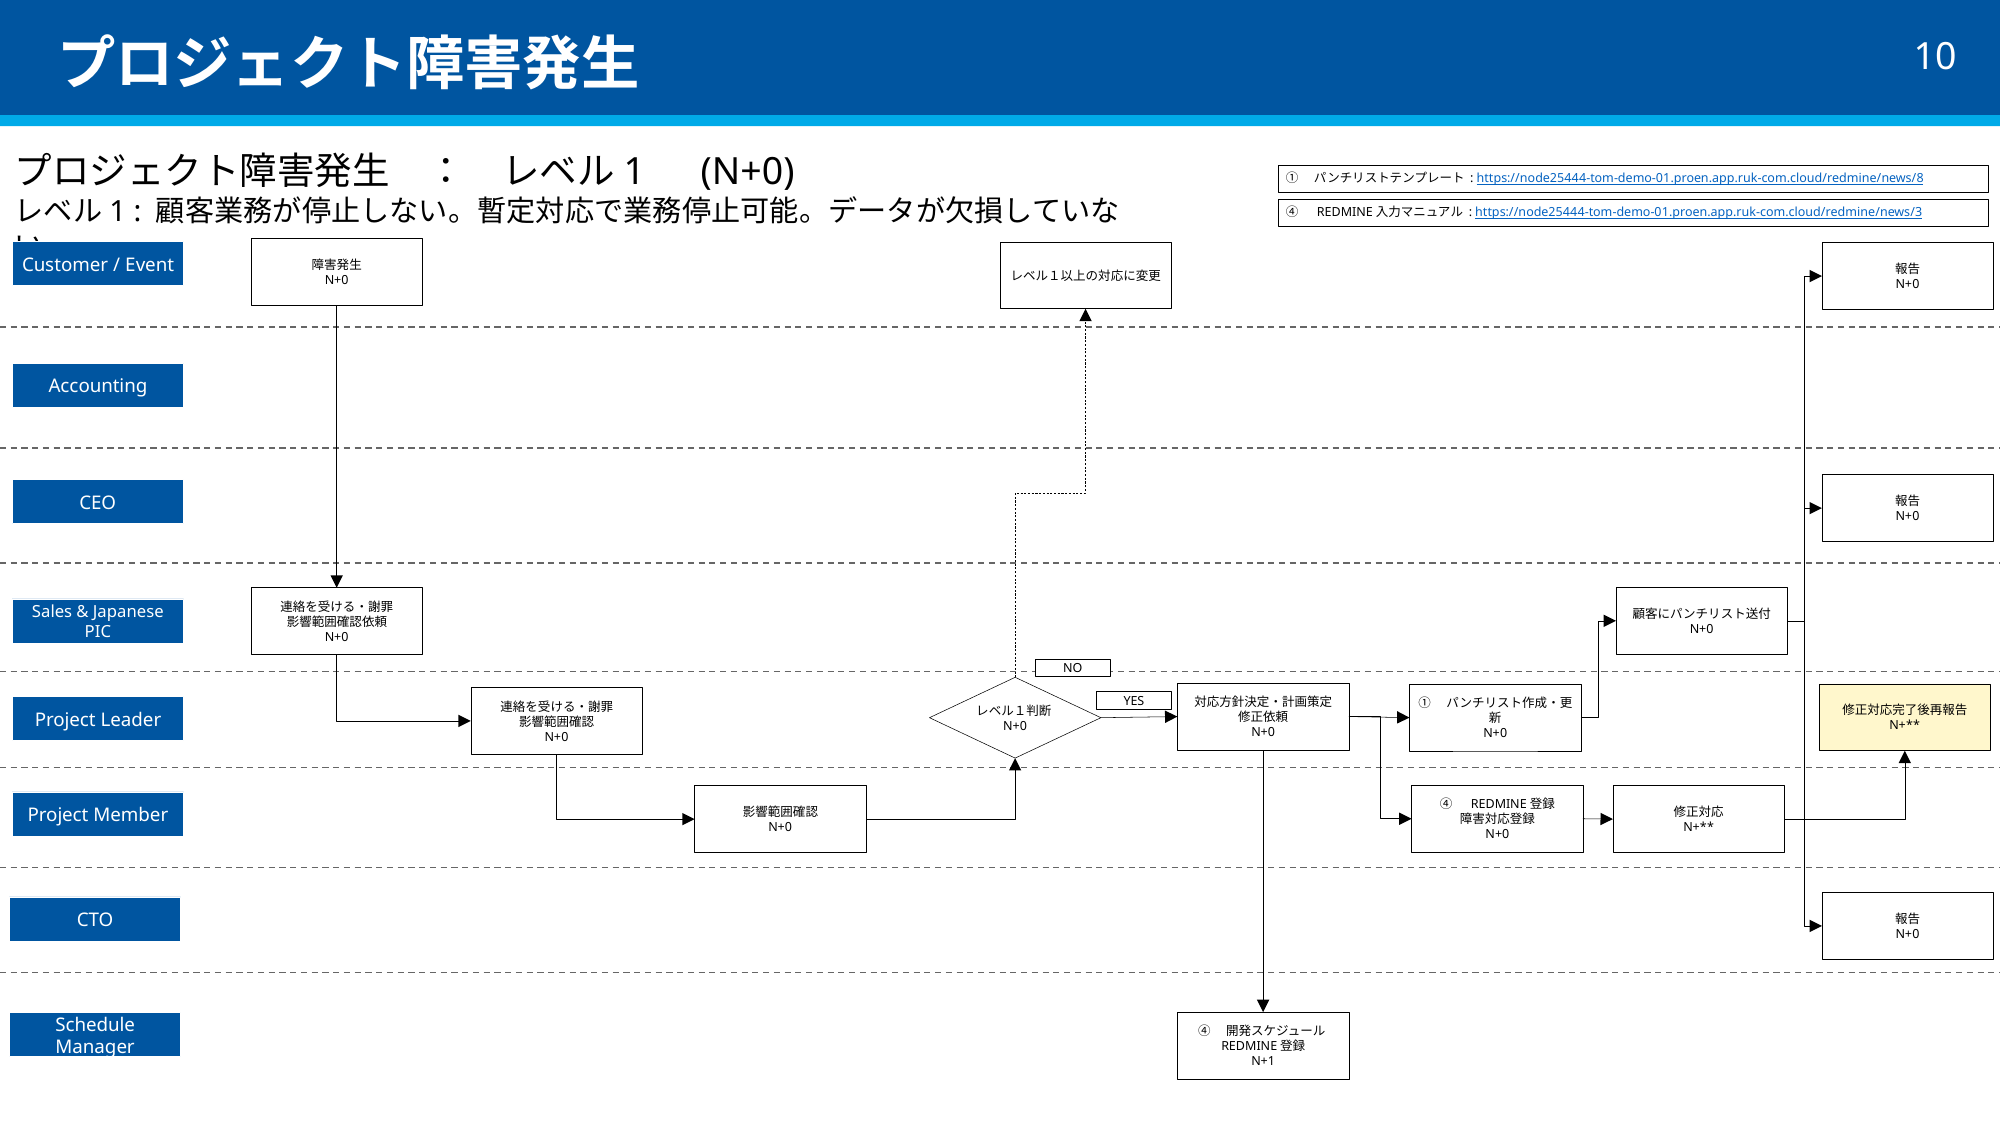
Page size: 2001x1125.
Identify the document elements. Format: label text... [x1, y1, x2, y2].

text_box 報告 N+0 [1821, 242, 1994, 310]
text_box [1787, 620, 1822, 750]
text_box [1787, 820, 1822, 926]
text_box NO [1035, 658, 1111, 671]
text_box Project Member [12, 791, 184, 836]
text_box 障害発生 N+0 [251, 238, 423, 306]
text_box 連絡を受ける・謝罪 影響範囲確認 N+0 [470, 687, 643, 755]
text_box NO [1035, 672, 1111, 677]
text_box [1348, 716, 1412, 819]
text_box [593, 717, 658, 856]
text_box CEO [12, 479, 184, 524]
text_box 影響範囲確認 N+0 [694, 785, 867, 853]
title プロジェクト障害発生 [42, 17, 1768, 97]
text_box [866, 758, 1016, 820]
text_box レベル１以上の対応に変更 [999, 241, 1172, 309]
text_box 報告 N+0 [1821, 892, 1994, 960]
text_box Schedule Manager [9, 1012, 181, 1057]
text_box YES [1096, 691, 1172, 709]
text_box Customer / Event [12, 241, 184, 286]
text_box ④ 開発スケジュールREDMINE登録 N+1 [1177, 1012, 1349, 1079]
text_box ④ REDMINE入力マニュアル : https://node25444-tom-demo-01.proen.app.ruk-com.cloud/redmine/news/3 [1278, 199, 1989, 227]
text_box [1787, 276, 1822, 508]
text_box レベル１判断N+0 [929, 677, 1101, 758]
text_box ① パンチリストテンプレート : https://node25444-tom-demo-01.proen.app.ruk-com.cloud/redmine/news/8 [1278, 165, 1989, 193]
text_box ④ REDMINE登録 障害対応登録 N+0 [1411, 785, 1583, 853]
text_box プロジェクト障害発生 ： レベル1 (N+0) レベル1 : 顧客業務が停止しない。暫定対応で業務停止可能。データが欠損していない。 [0, 139, 1156, 270]
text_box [865, 457, 1235, 529]
text_box 修正対応 N+** [1612, 785, 1785, 853]
text_box 修正対応完了後再報告 N+** [1822, 683, 1991, 751]
text_box CTO [9, 896, 181, 941]
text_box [370, 620, 437, 755]
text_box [1787, 508, 1822, 620]
text_box 対応方針決定・計画策定 修正依頼 N+0 [1177, 683, 1349, 750]
text_box Sales & Japanese PIC [12, 598, 184, 643]
text_box Project Leader [12, 696, 184, 741]
text_box Accounting [12, 363, 184, 408]
text_box ① パンチリスト作成・更新 N+0 [1409, 684, 1581, 752]
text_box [1784, 750, 1905, 820]
text_box 報告 N+0 [1822, 474, 1994, 542]
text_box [1580, 620, 1616, 718]
text_box 顧客にパンチリスト送付 N+0 [1615, 587, 1787, 655]
text_box 連絡を受ける・謝罪 影響範囲確認依頼 N+0 [251, 587, 423, 655]
